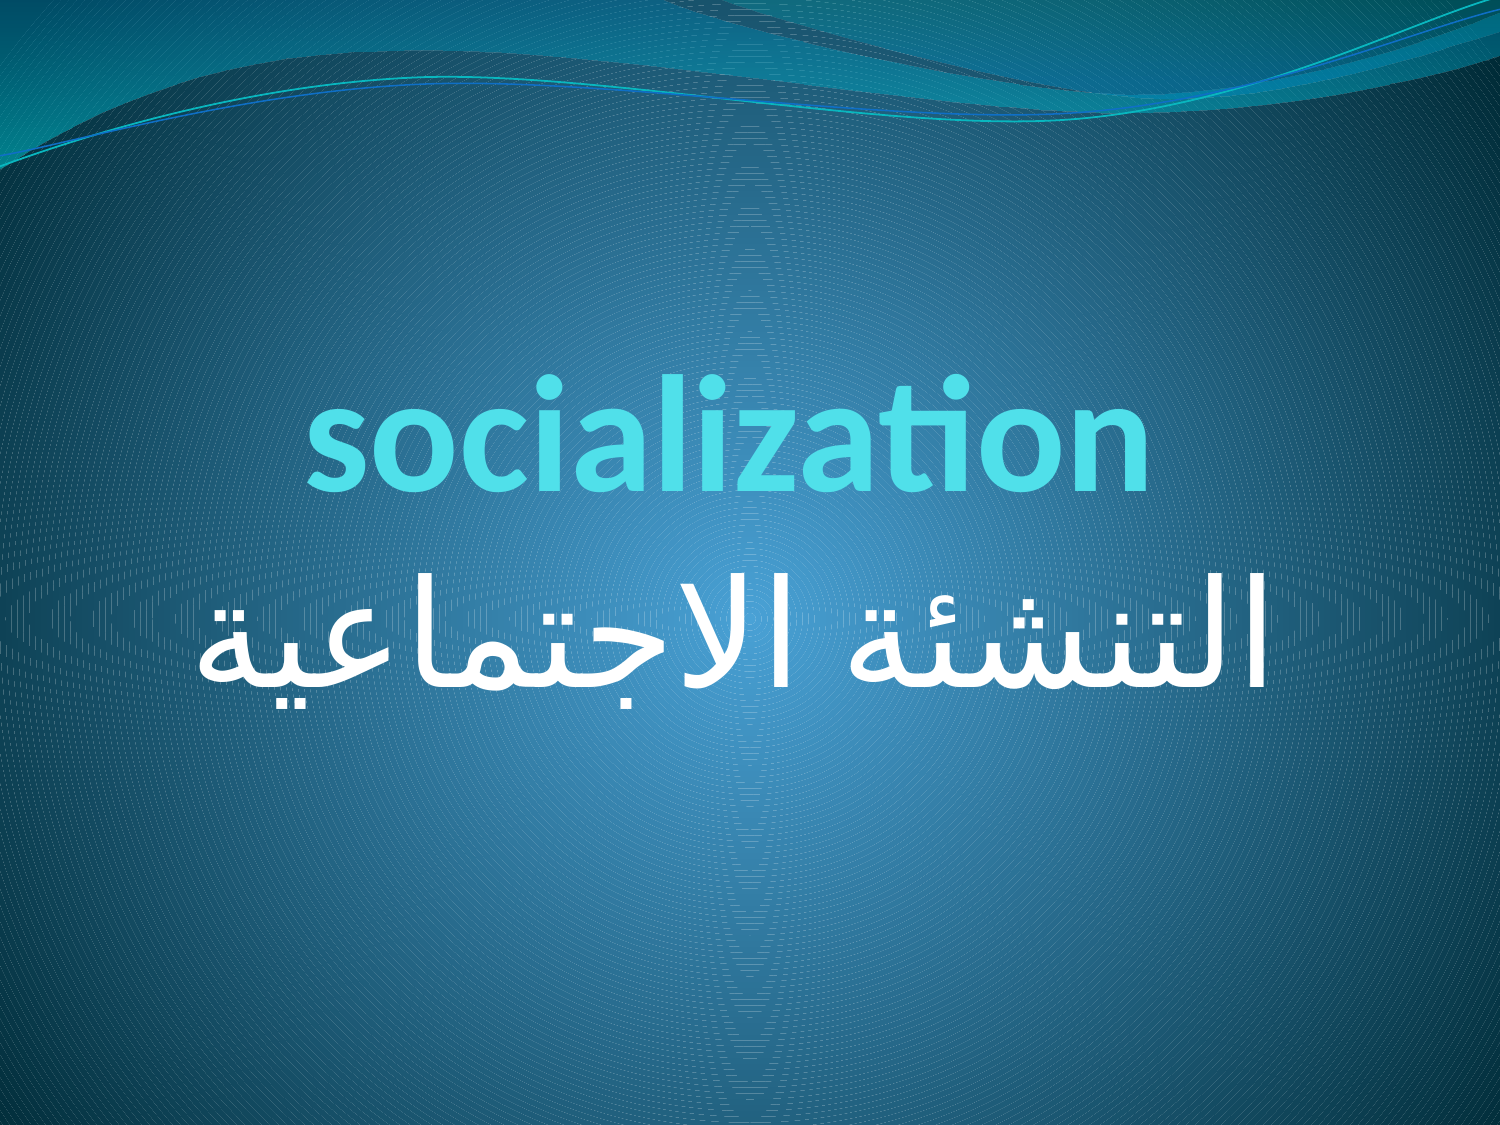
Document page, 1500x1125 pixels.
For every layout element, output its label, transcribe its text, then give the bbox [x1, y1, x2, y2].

title socialization [87, 224, 1376, 525]
subtitle التنشئة الاجتماعية [87, 529, 1376, 818]
